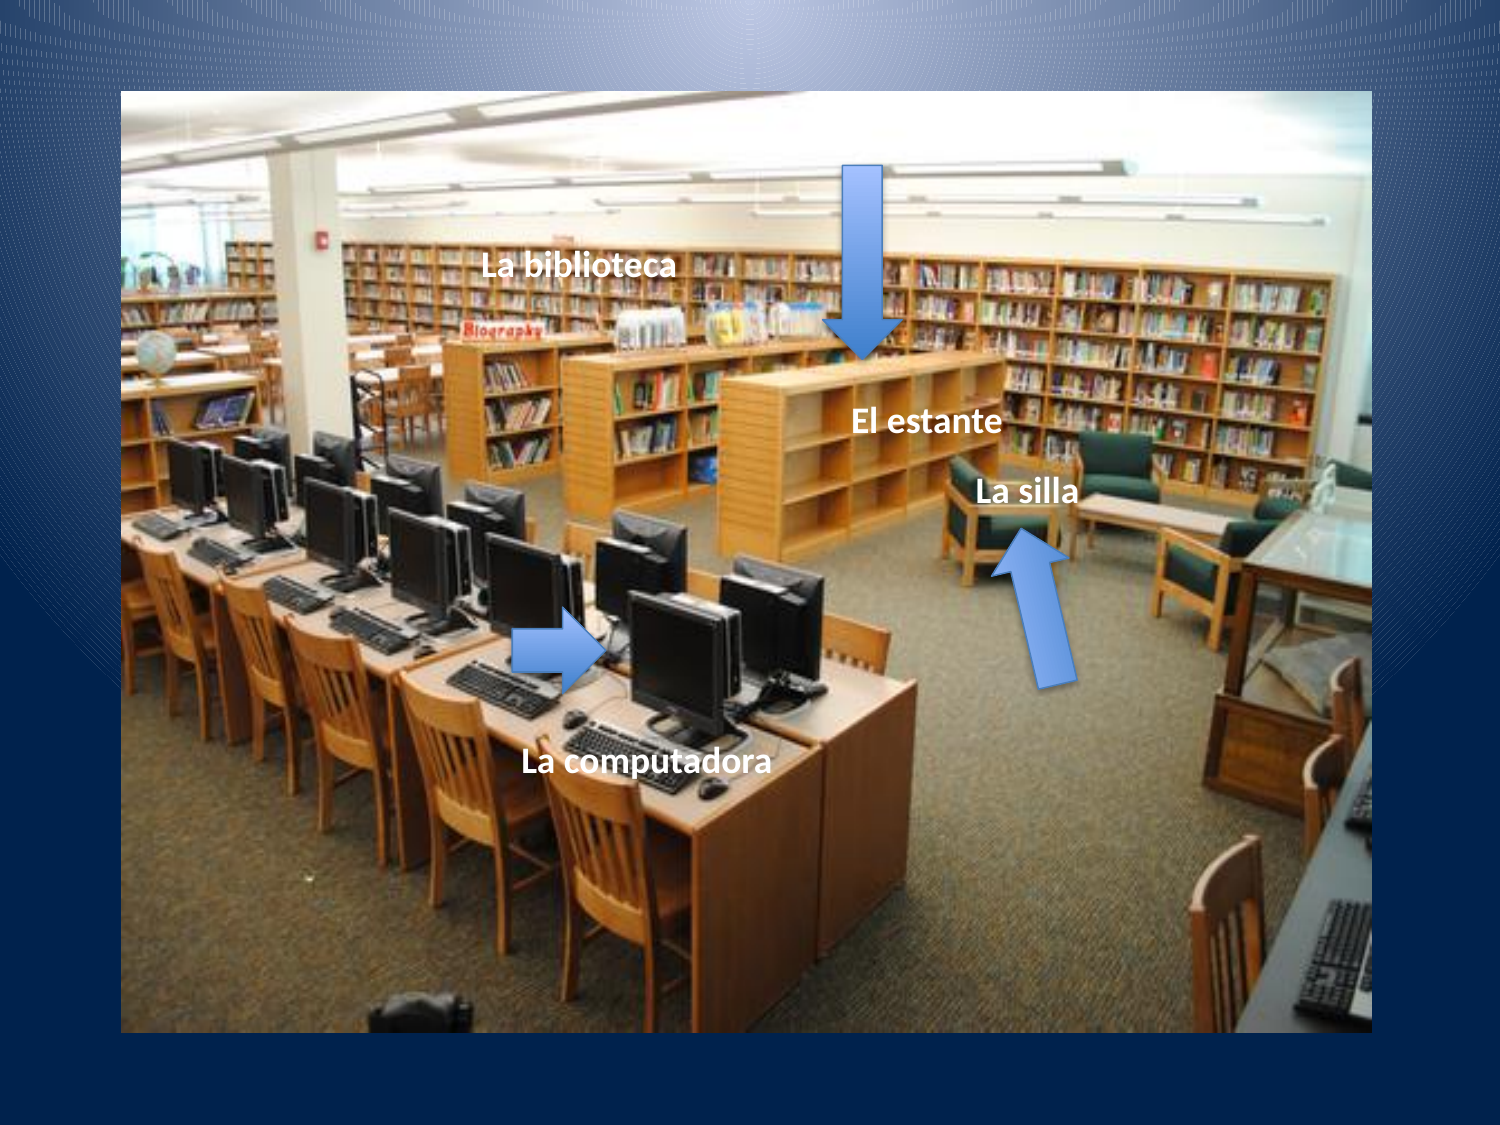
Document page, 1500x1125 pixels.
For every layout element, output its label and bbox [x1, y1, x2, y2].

picture [120, 91, 1372, 1034]
